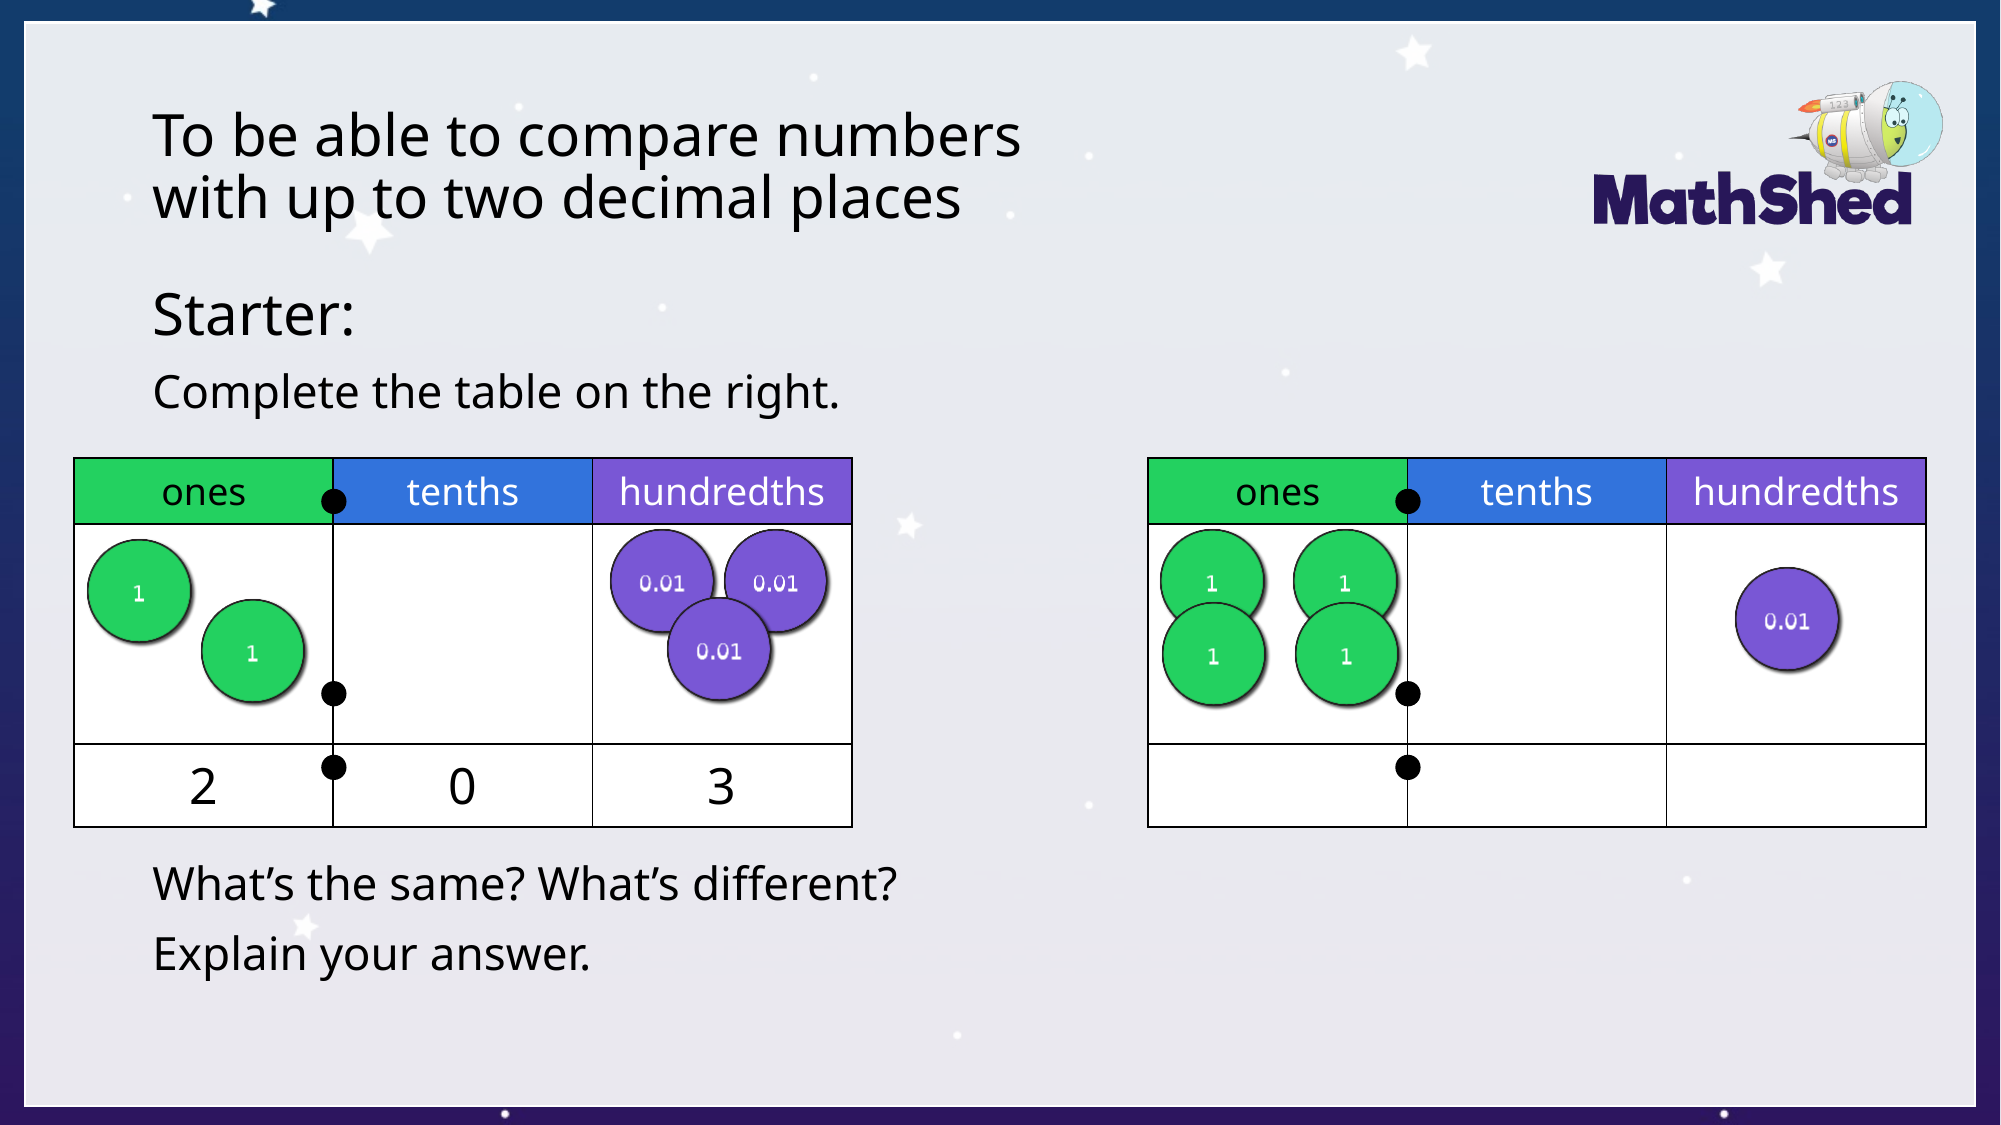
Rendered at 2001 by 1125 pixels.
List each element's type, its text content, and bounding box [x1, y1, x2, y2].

title To be able to compare numbers with up to two decimal places [137, 59, 1578, 277]
table_cell [75, 525, 332, 743]
picture [0, 0, 2001, 1125]
table_cell [1149, 525, 1407, 743]
table_header tenths [334, 459, 592, 523]
text_box [1395, 754, 1421, 781]
table_cell 3 [593, 745, 851, 826]
text_box [321, 754, 347, 781]
table_header tenths [1408, 459, 1666, 523]
table_cell [1408, 525, 1666, 743]
table_cell [593, 525, 851, 743]
table_cell 0 [334, 745, 592, 826]
text_box [1395, 488, 1421, 515]
table_header ones [75, 459, 332, 523]
text_box [321, 681, 347, 707]
table_header hundredths [1667, 459, 1925, 523]
text_box [321, 488, 347, 515]
list Starter: Complete the table on the right. What’s the same? What’s different? Explain your answer. [137, 277, 1863, 992]
table_cell [1149, 745, 1407, 826]
table_cell [1667, 525, 1925, 743]
table_cell 2 [75, 745, 332, 826]
table_cell [1408, 745, 1666, 826]
table_cell [1667, 745, 1925, 826]
table_cell [334, 525, 592, 743]
text_box [1407, 681, 1421, 707]
table_header hundredths [593, 459, 851, 523]
table_header ones [1149, 459, 1407, 523]
